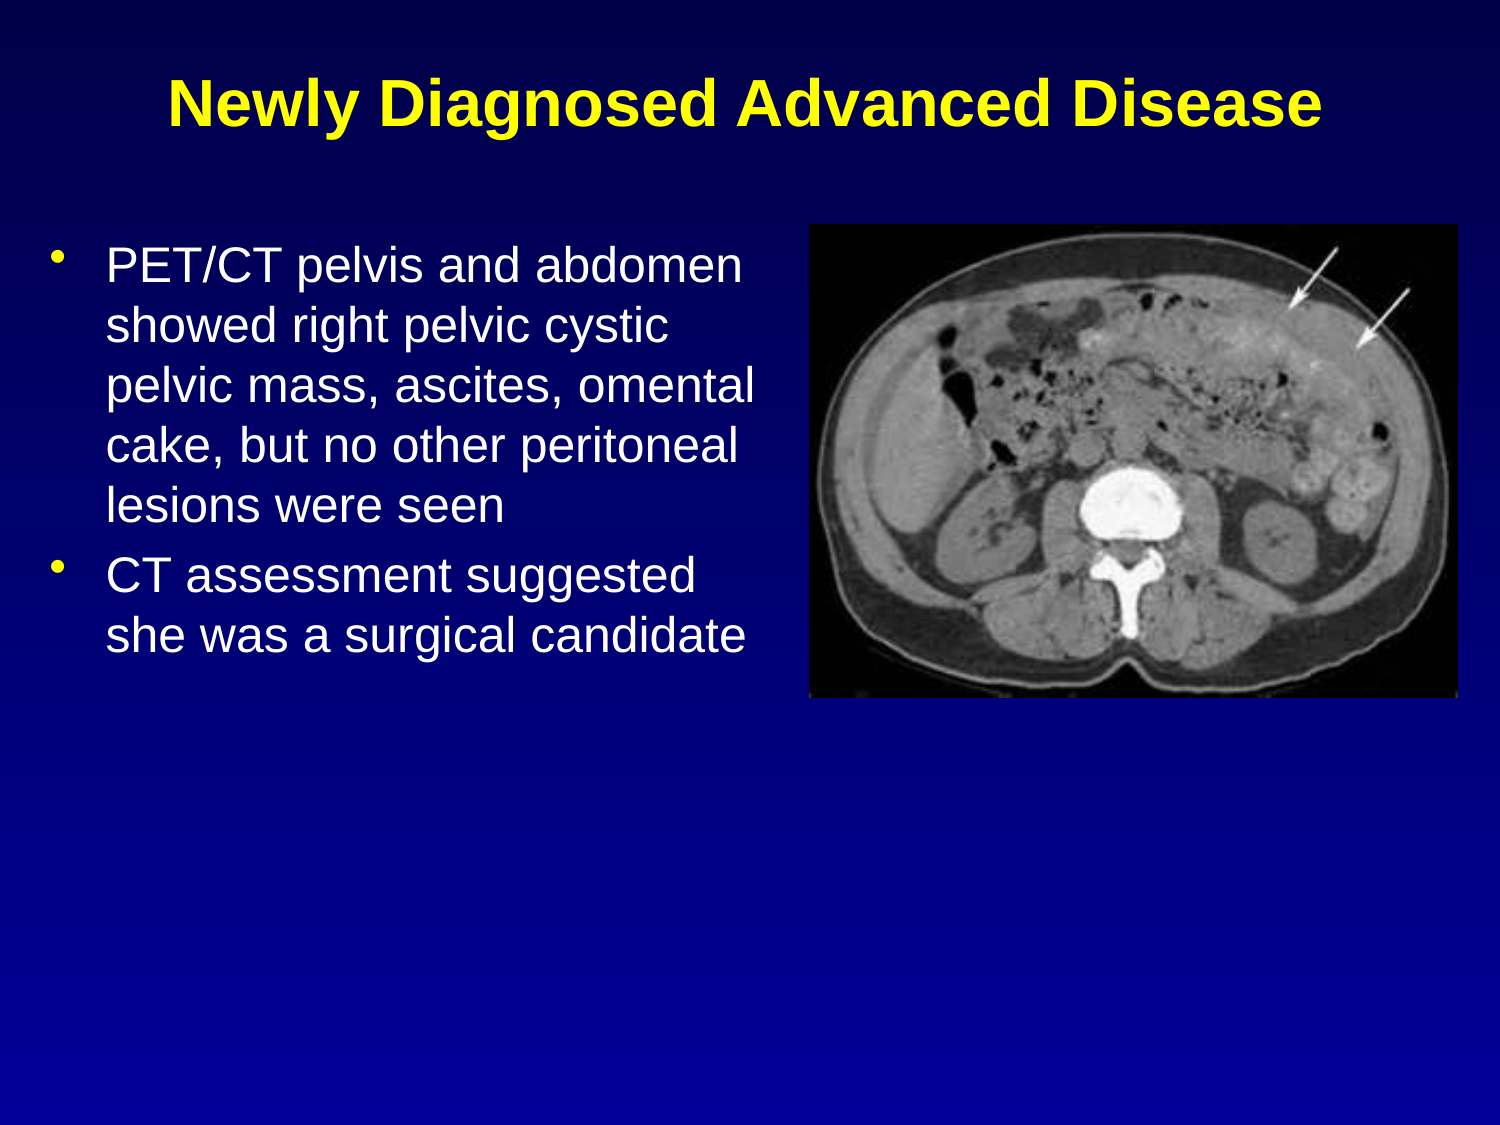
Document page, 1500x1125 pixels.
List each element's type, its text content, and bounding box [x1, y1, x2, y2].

title Newly Diagnosed Advanced Disease [9, 6, 1482, 194]
picture [809, 224, 1458, 698]
list PET/CT pelvis and abdomen showed right pelvic cystic pelvic mass, ascites, omental cake, but no other peritoneal lesions were seen CT assessment suggested she was a surgical candidate [34, 224, 782, 968]
